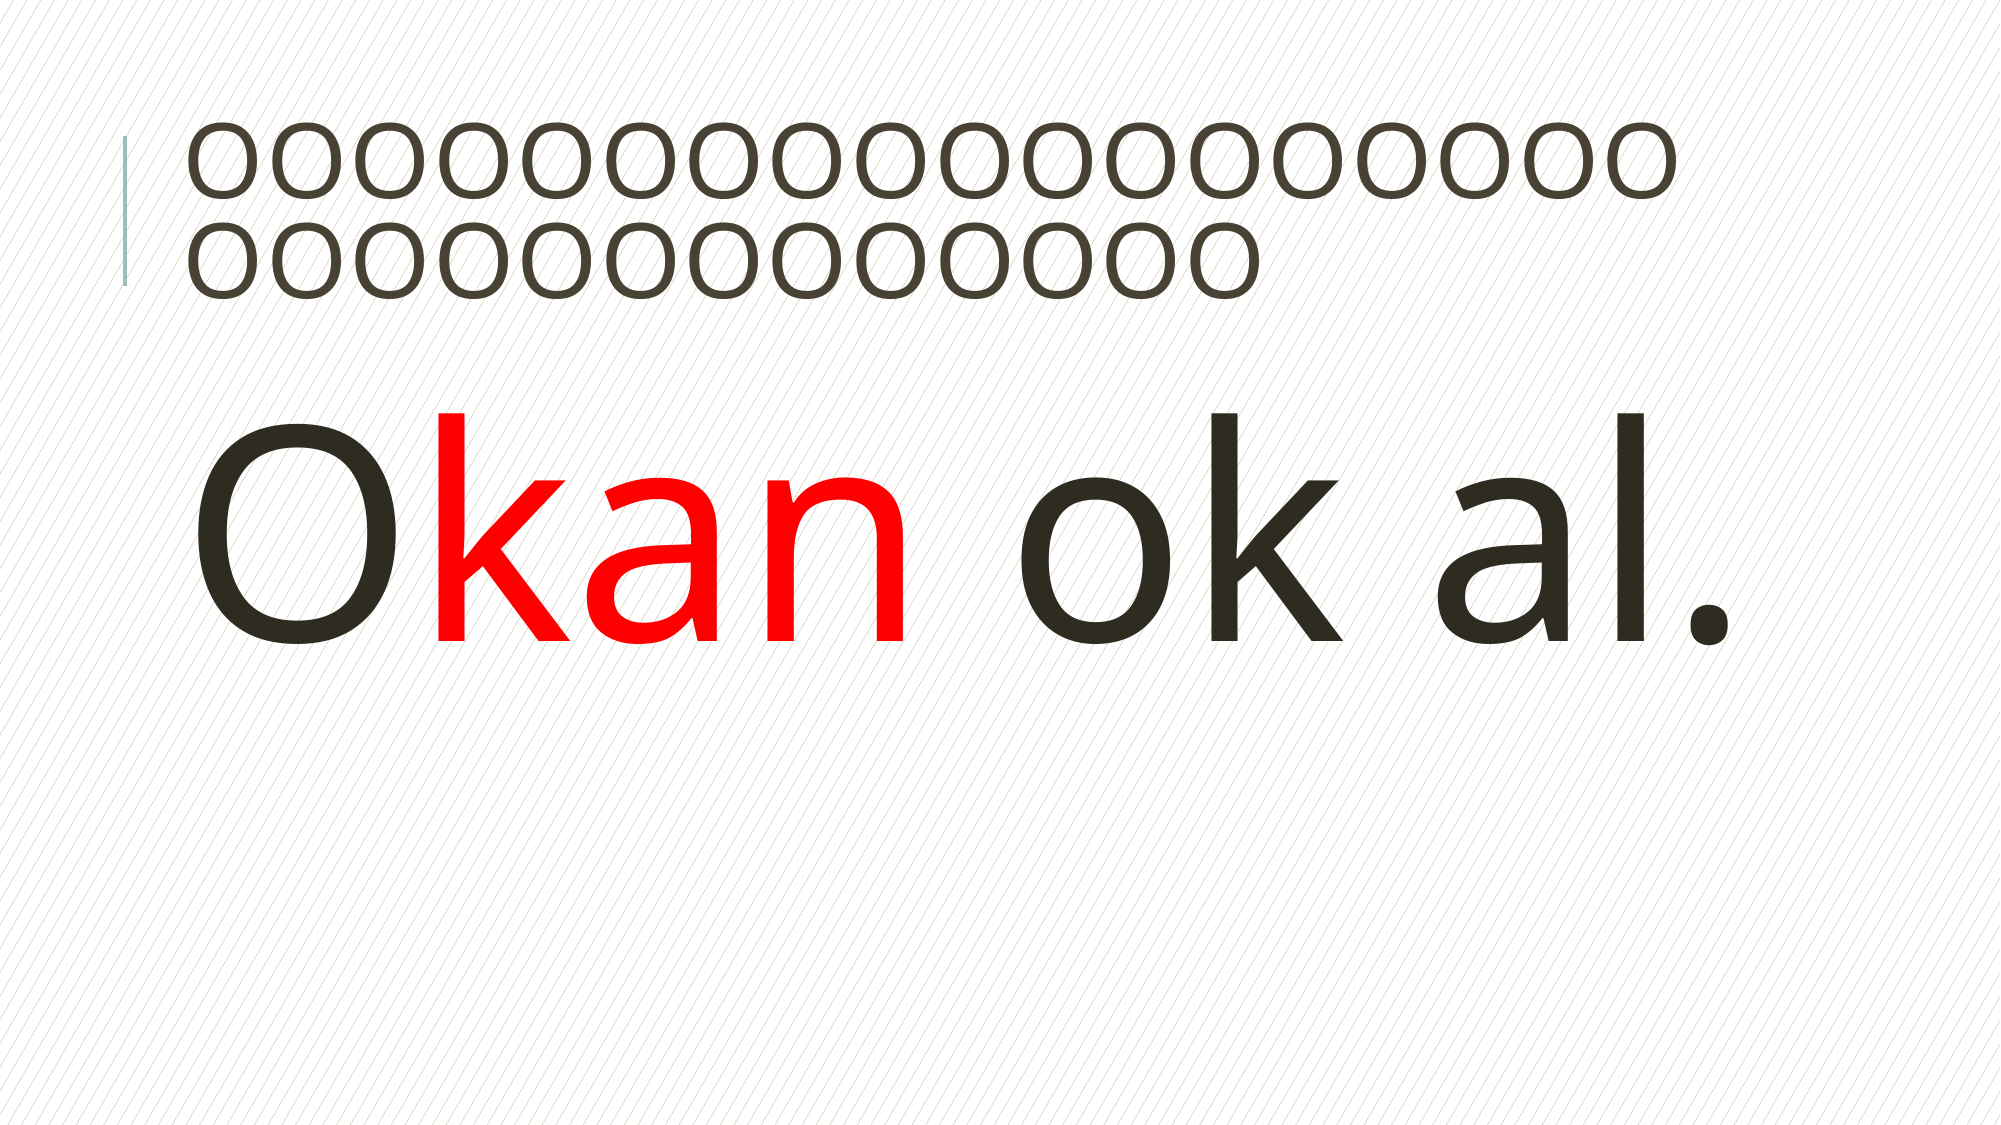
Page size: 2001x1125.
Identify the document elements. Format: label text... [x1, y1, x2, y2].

title ooooooooooooooooooooooooooooooo [168, 96, 1763, 342]
list Okan ok al. [168, 375, 1763, 1035]
